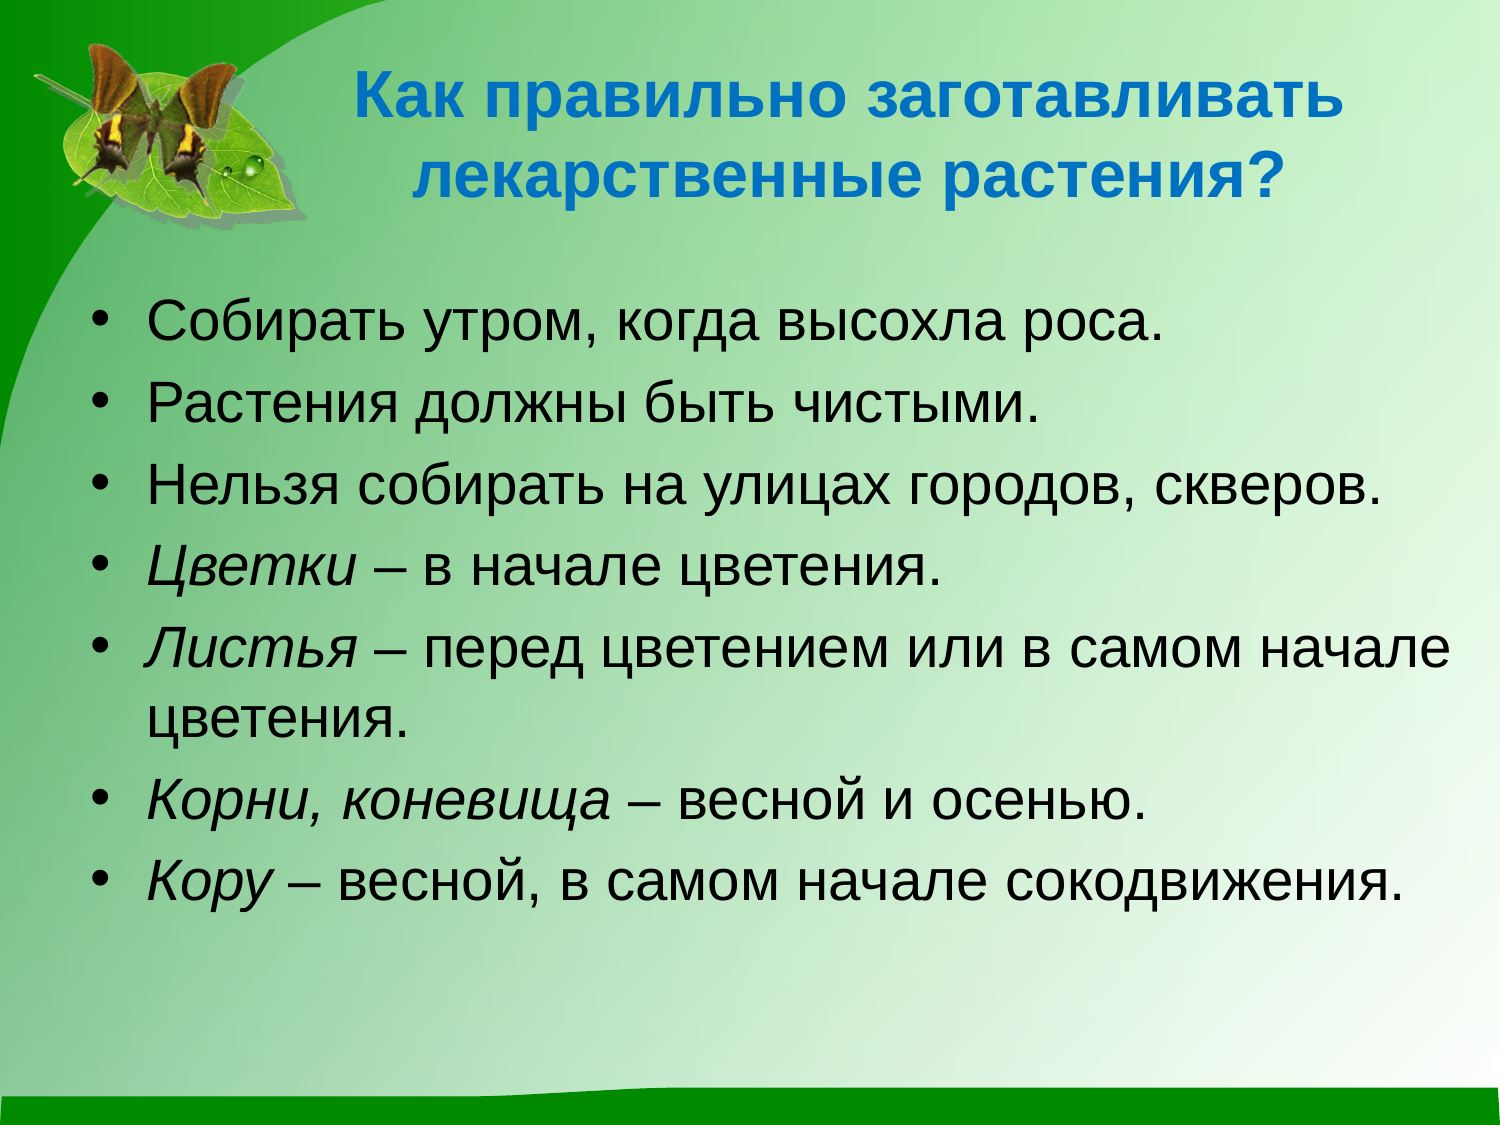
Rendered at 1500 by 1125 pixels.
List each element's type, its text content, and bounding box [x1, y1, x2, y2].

picture [24, 37, 300, 229]
list Собирать утром, когда высохла роса. Растения должны быть чистыми. Нельзя собирать на улицах городов, скверов. Цветки – в начале цветения. Листья – перед цветением или в самом начале цветения. Корни, коневища – весной и осенью. Кору – весной, в самом начале сокодвижения. [74, 274, 1500, 1018]
title Как правильно заготавливать лекарственные растения? [174, 37, 1500, 226]
